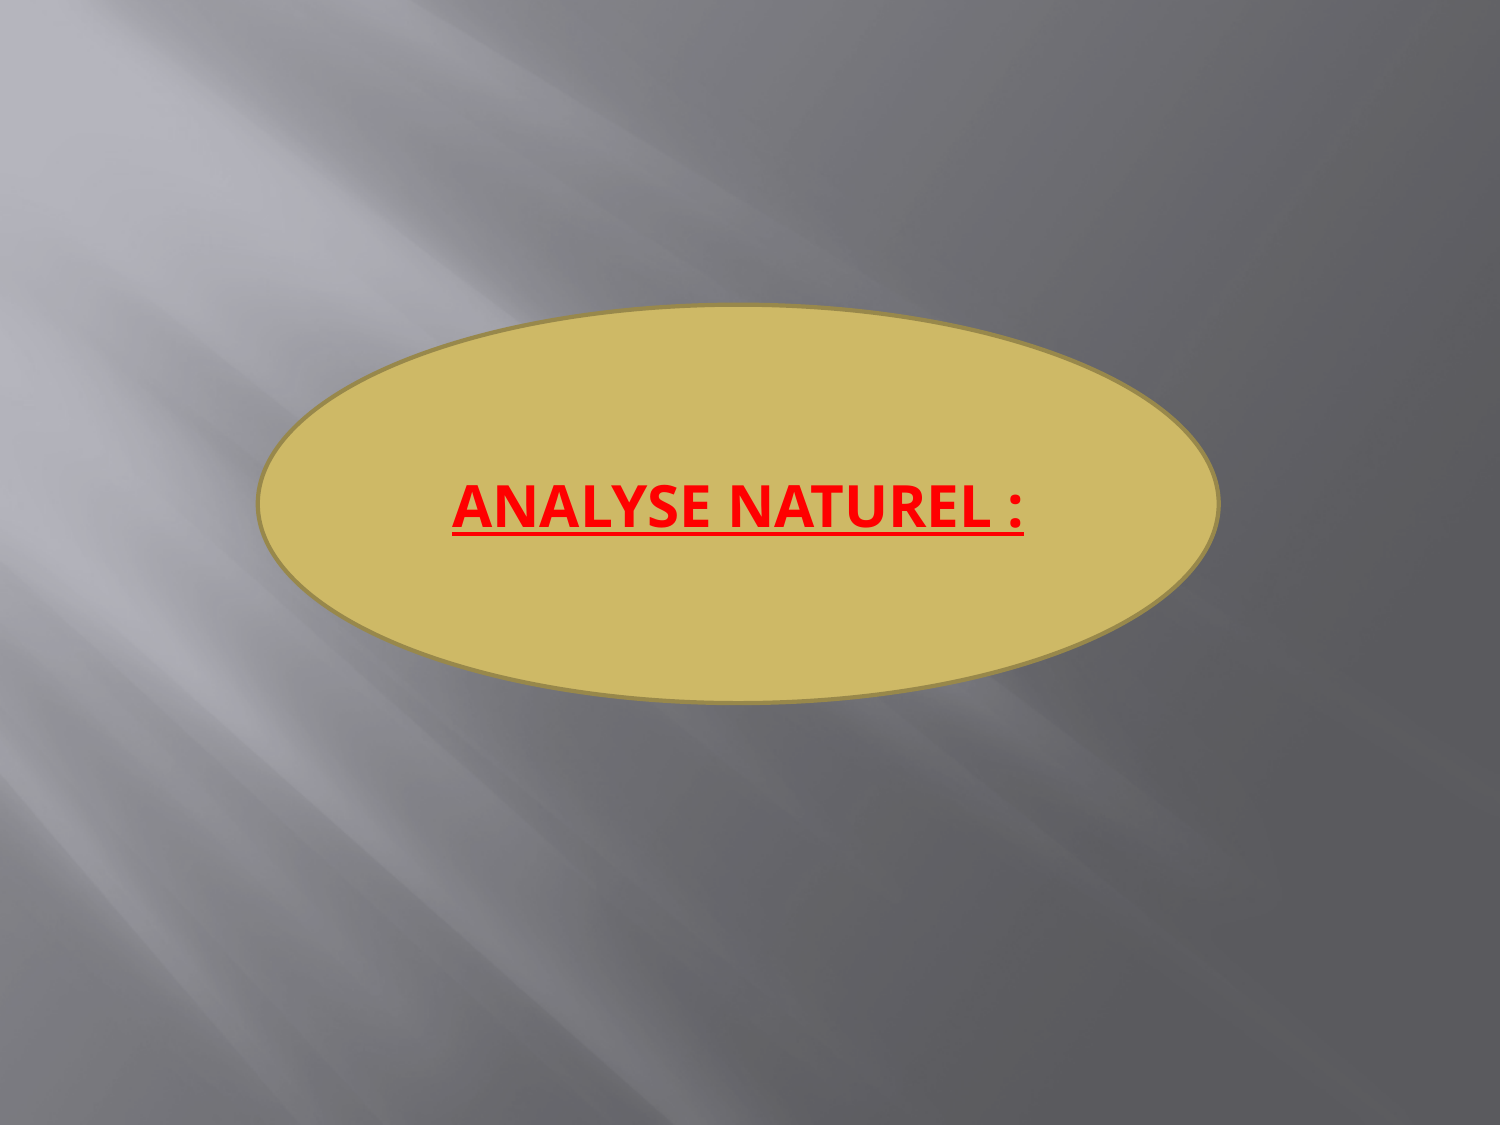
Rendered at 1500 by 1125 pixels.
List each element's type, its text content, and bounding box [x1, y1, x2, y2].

text_box ANALYSE NATUREL : [255, 302, 1221, 706]
